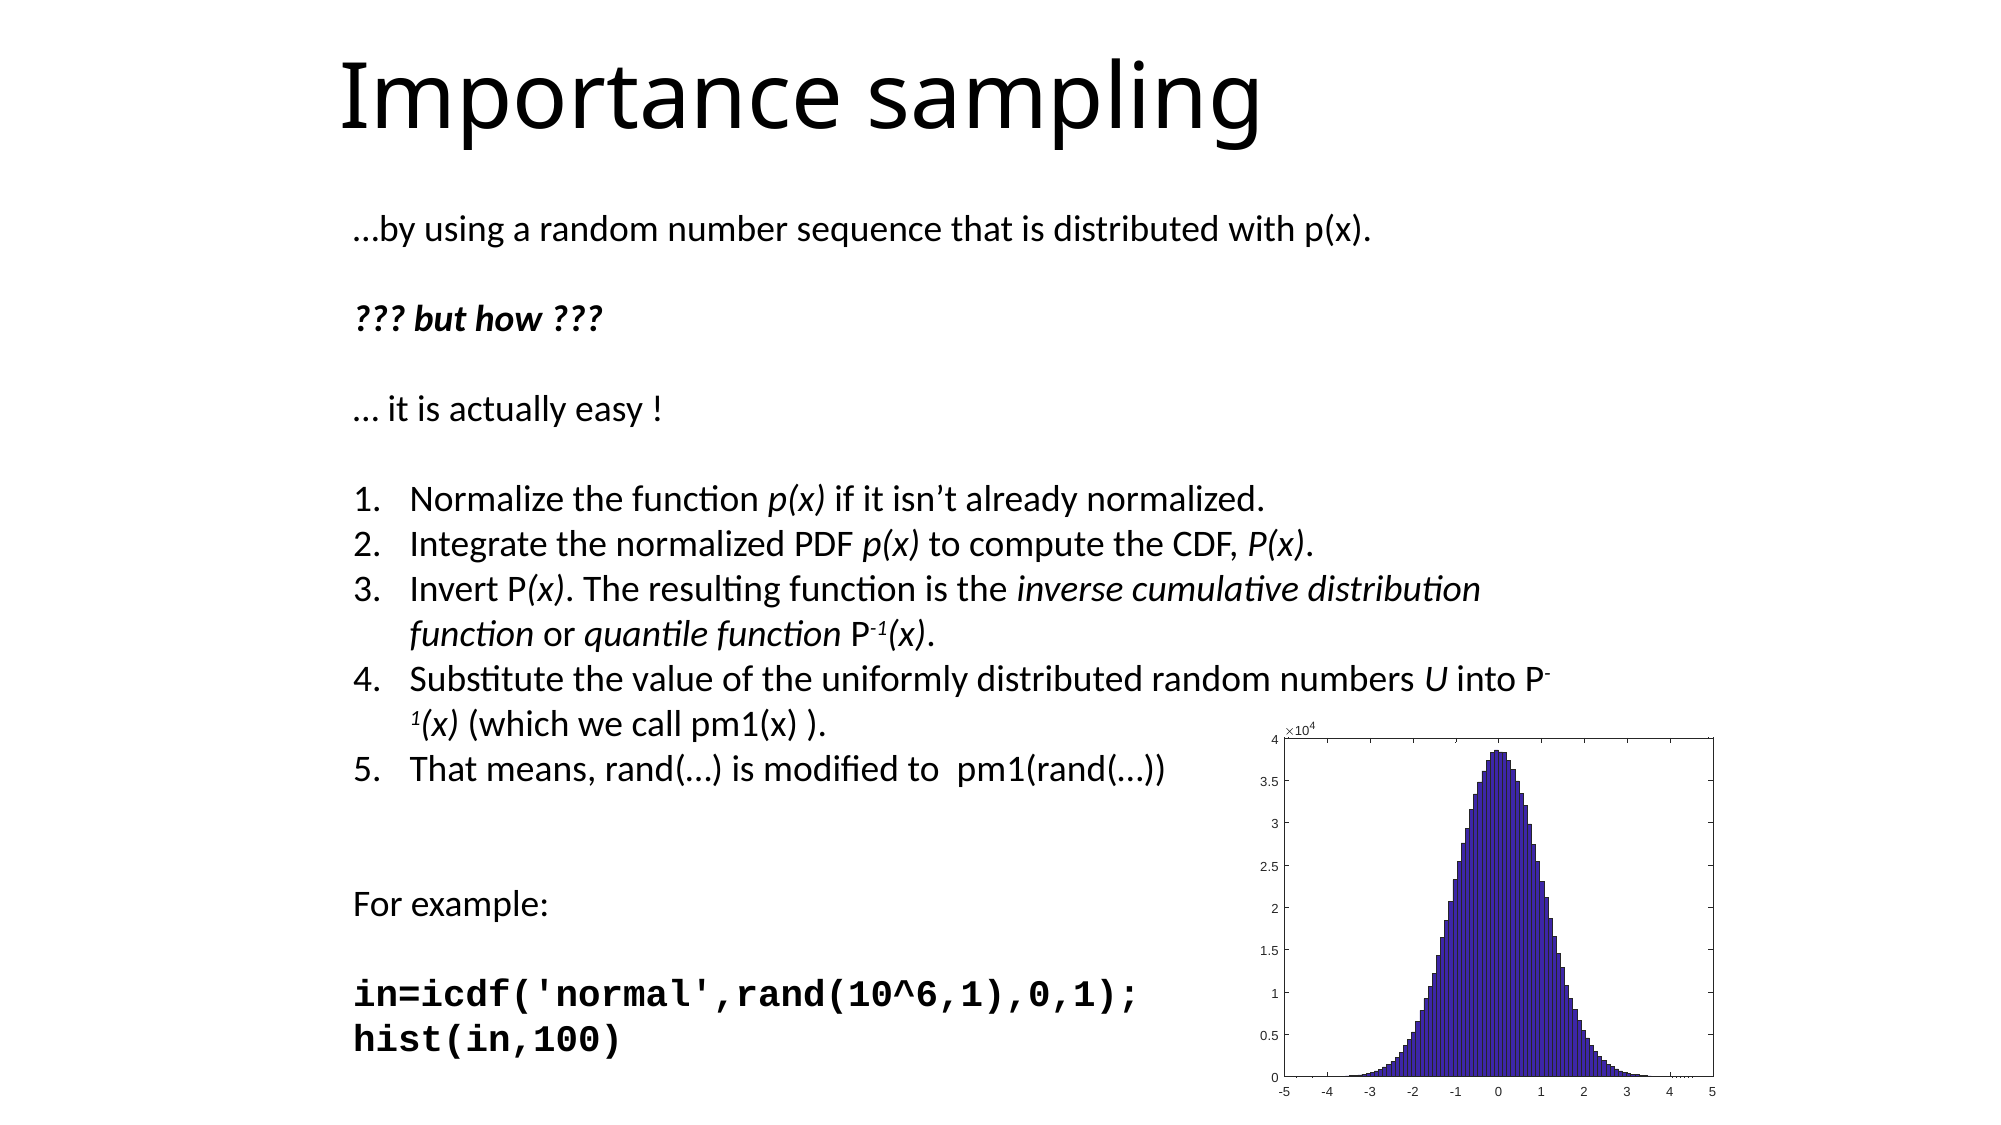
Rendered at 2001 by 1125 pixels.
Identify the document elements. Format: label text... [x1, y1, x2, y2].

picture [1212, 706, 1765, 1122]
text_box …by using a random number sequence that is distributed with p(x). ??? but how ??? … it is actually easy ! Normalize the function p(x) if it isn’t already normalized. Integrate the normalized PDF p(x) to compute the CDF, P(x). Invert P(x). The resulting function is the inverse cumulative distribution function or quantile function P-1(x). Substitute the value of the uniformly distributed random numbers U into P-1(x) (which we call pm1(x) ). That means, rand(…) is modified to pm1(rand(…)) For example: in=icdf('normal',rand(10^6,1),0,1); hist(in,100) [338, 196, 1591, 1125]
title Importance sampling [324, 25, 1449, 173]
